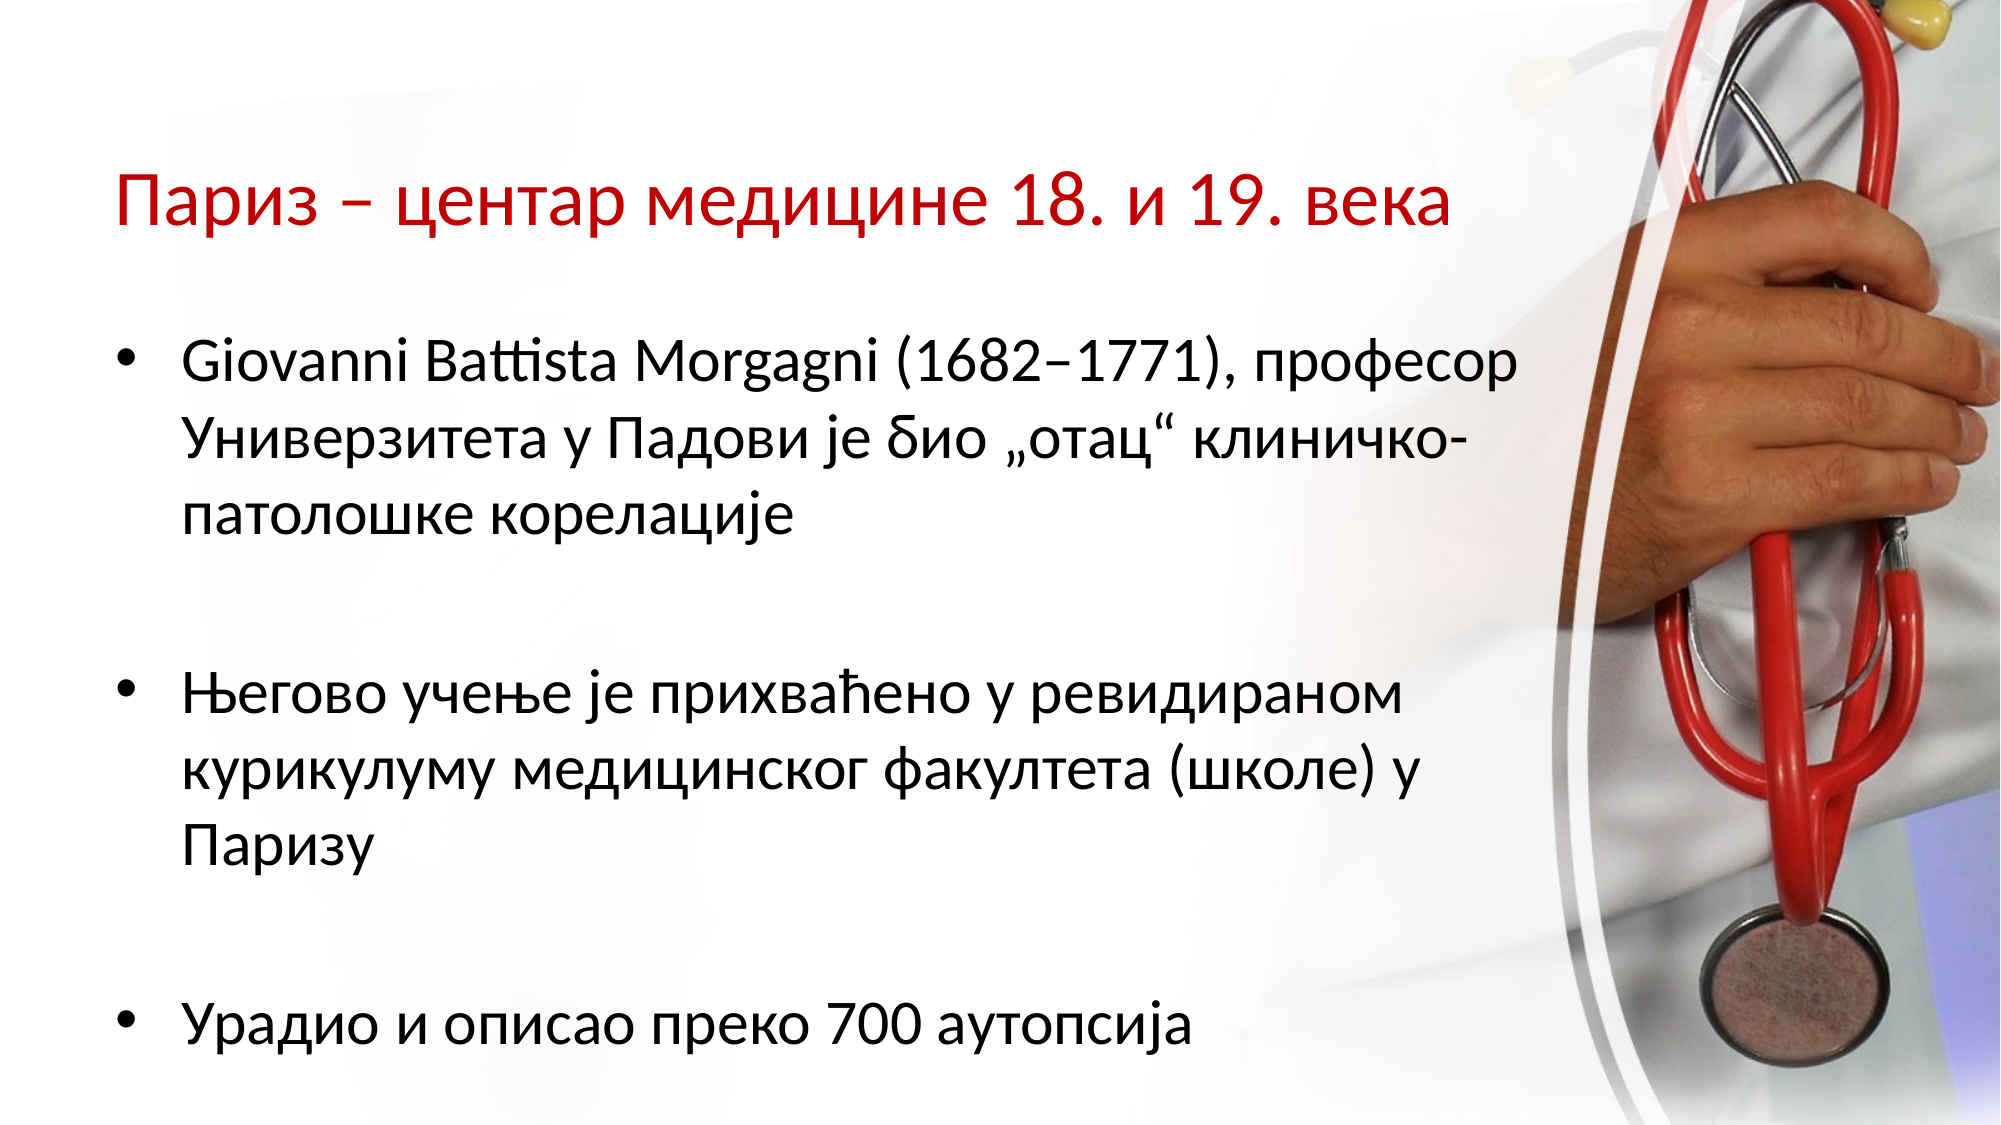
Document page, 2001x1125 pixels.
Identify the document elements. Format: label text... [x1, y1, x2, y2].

list Giovanni Battista Morgagni (1682–1771), професор Универзитета у Падови је био „отац“ клиничко-патолошке корелације Његово учење је прихваћено у ревидираном курикулуму медицинског факултета (школе) у Паризу Урадио и описао преко 700 аутопсија [100, 310, 1537, 1065]
picture [0, 0, 2001, 1125]
title Париз – центар медицине 18. и 19. века [99, 110, 1540, 278]
